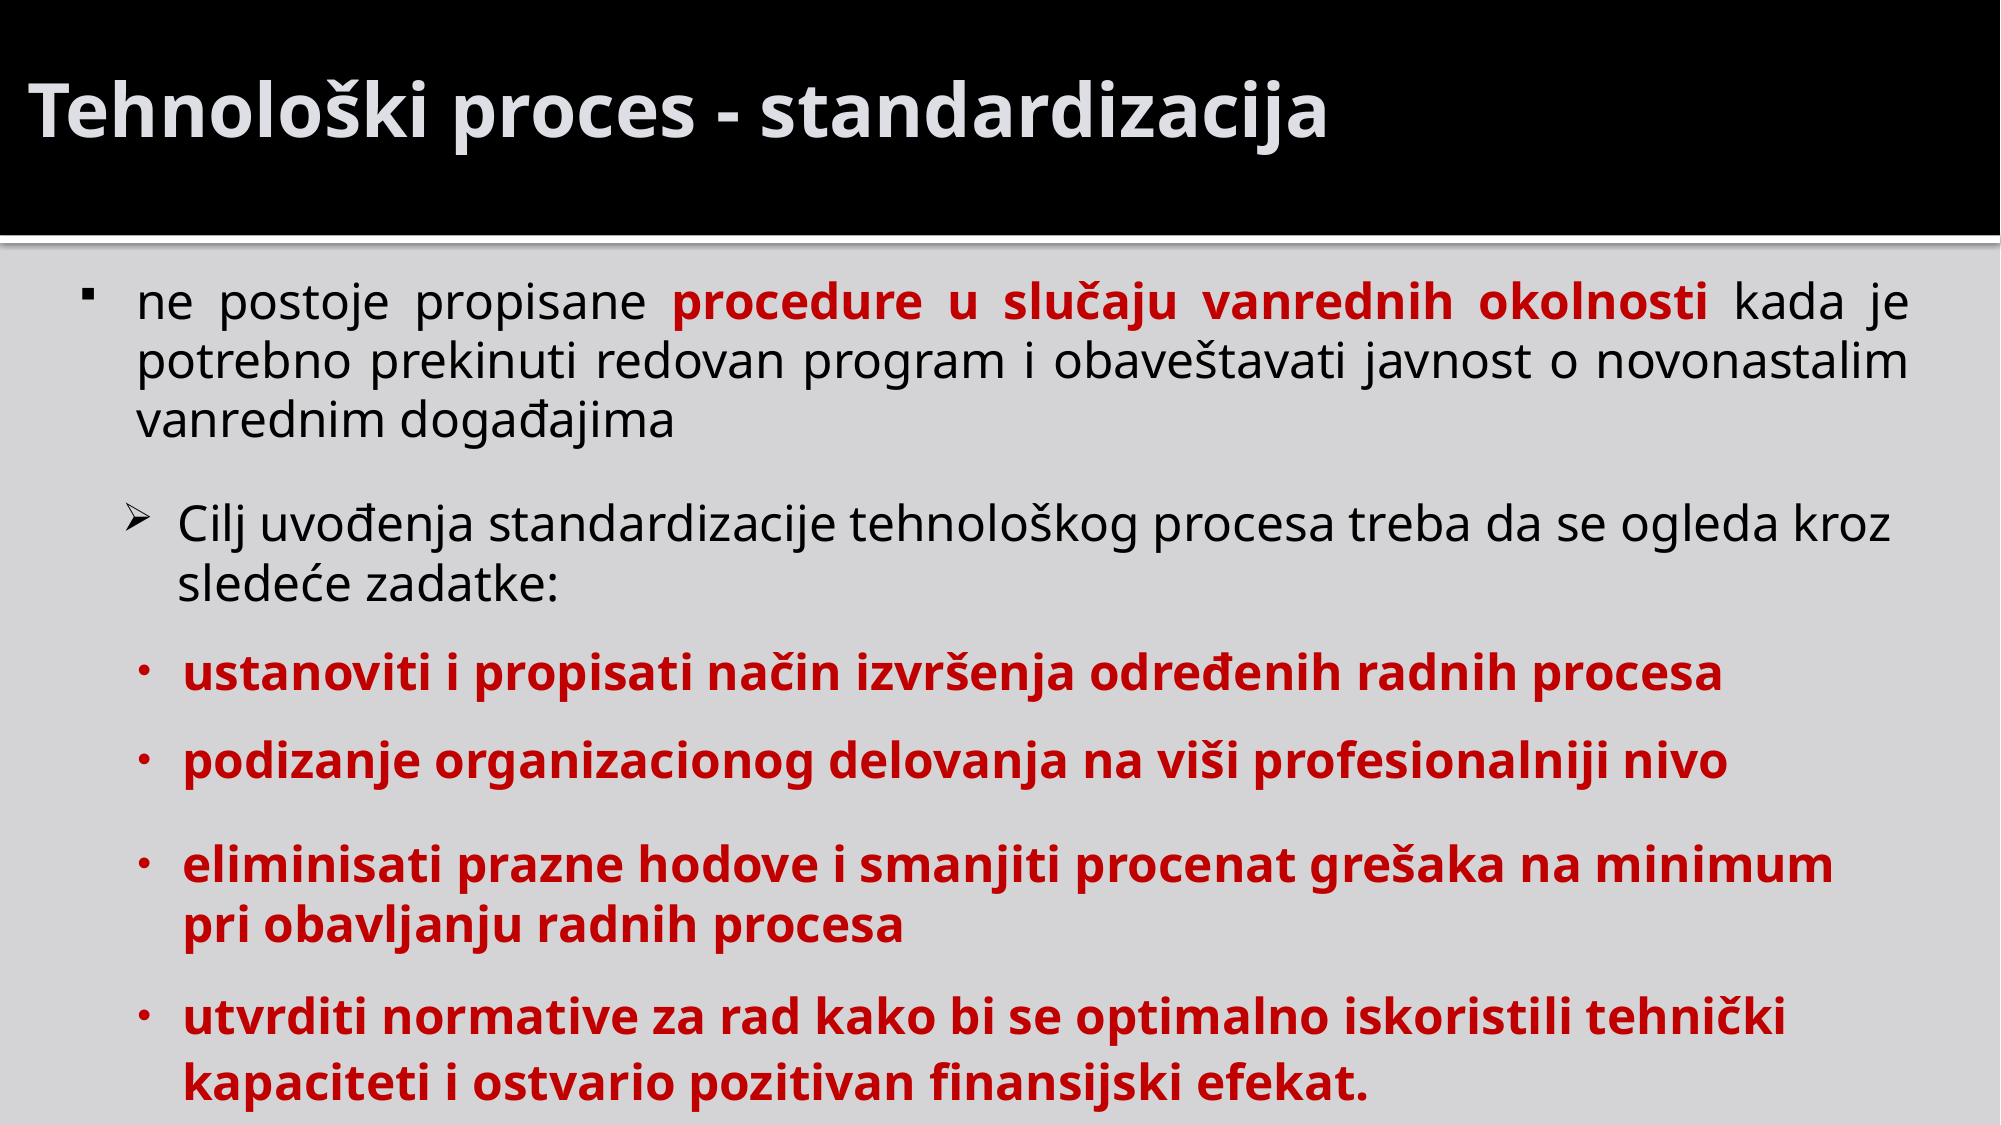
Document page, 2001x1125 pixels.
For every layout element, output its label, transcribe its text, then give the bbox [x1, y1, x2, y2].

text_box Tehnološki proces - standardizacija [12, 62, 1663, 200]
list ne postoje propisane procedure u slučaju vanrednih okolnosti kada je potrebno prekinuti redovan program i obaveštavati javnost o novonastalim vanrednim događajima Cilj uvođenja standardizacije tehnološkog procesa treba da se ogleda kroz sledeće zadatke: ustanoviti i propisati način izvršenja određenih radnih procesa podizanje organizacionog delovanja na viši profesionalniji nivo eliminisati prazne hodove i smanjiti procenat grešaka na minimum pri obavljanju radnih procesa utvrditi normative za rad kako bi se optimalno iskoristili tehnički kapaciteti i ostvario pozitivan finansijski efekat. [12, 237, 1925, 1125]
